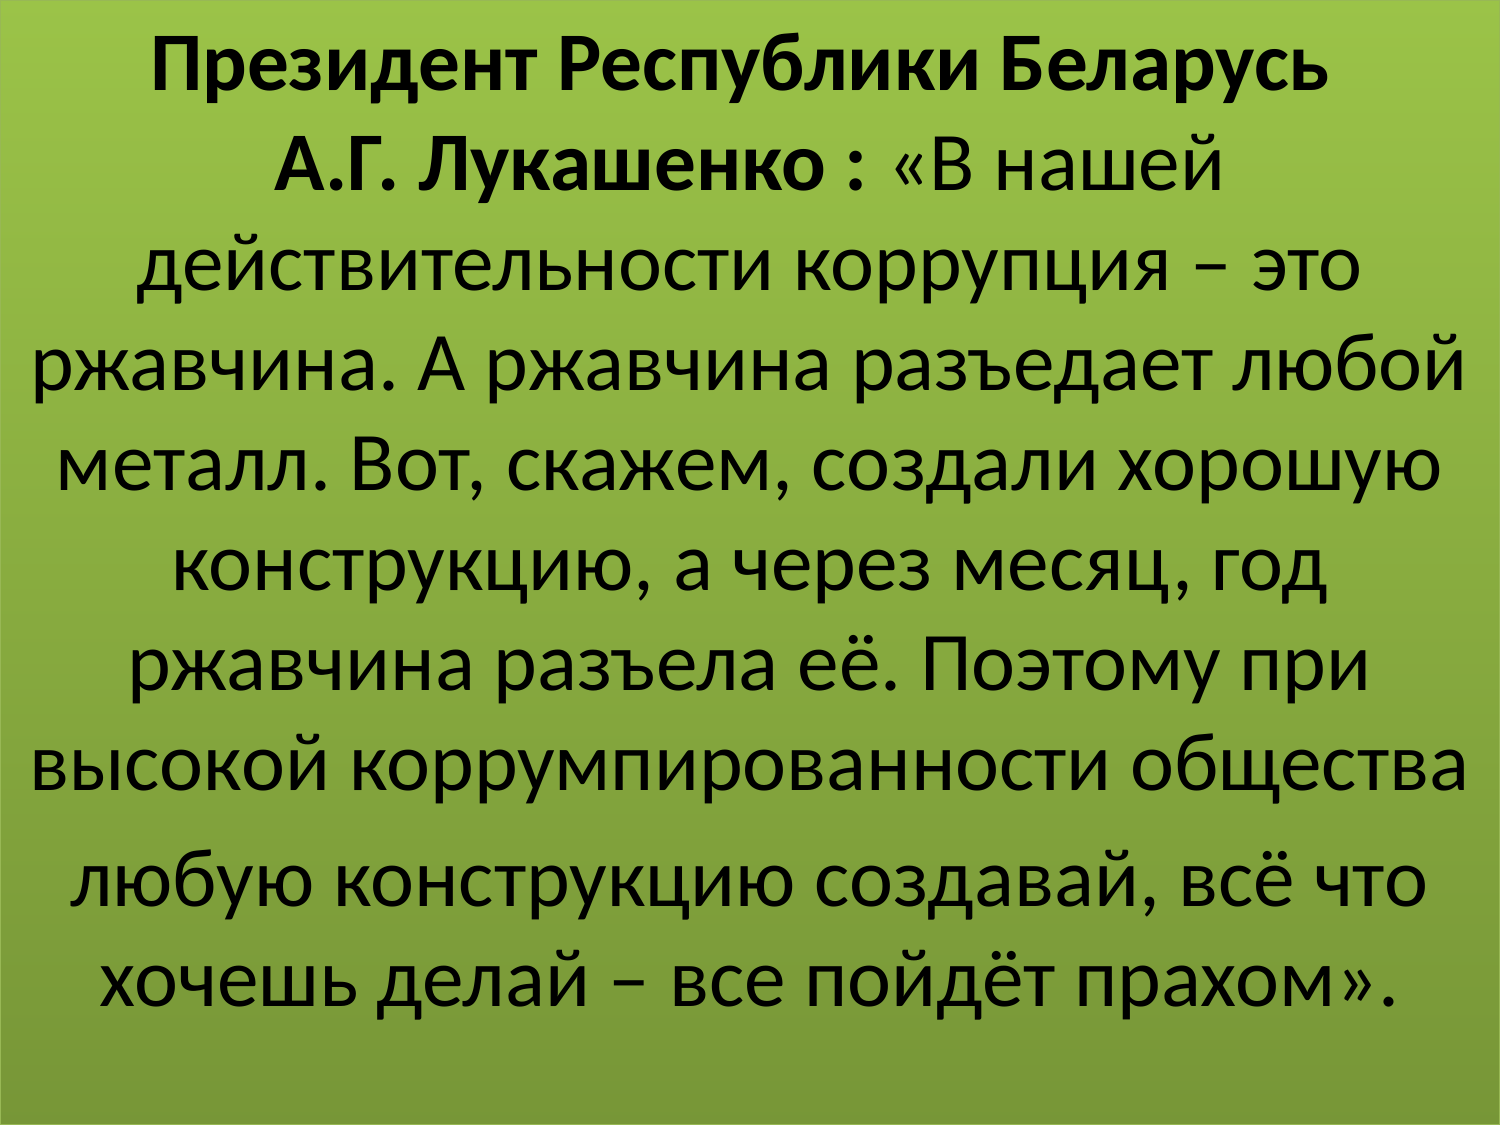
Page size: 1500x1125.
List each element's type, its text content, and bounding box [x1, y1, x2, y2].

subtitle Президент Республики Беларусь А.Г. Лукашенко : «В нашей действительности коррупция – это ржавчина. А ржавчина разъедает любой металл. Вот, скажем, создали хорошую конструкцию, а через месяц, год ржавчина разъела её. Поэтому при высокой коррумпированности общества любую конструкцию создавай, всё что хочешь делай – все пойдёт прахом». [0, 0, 1500, 1125]
